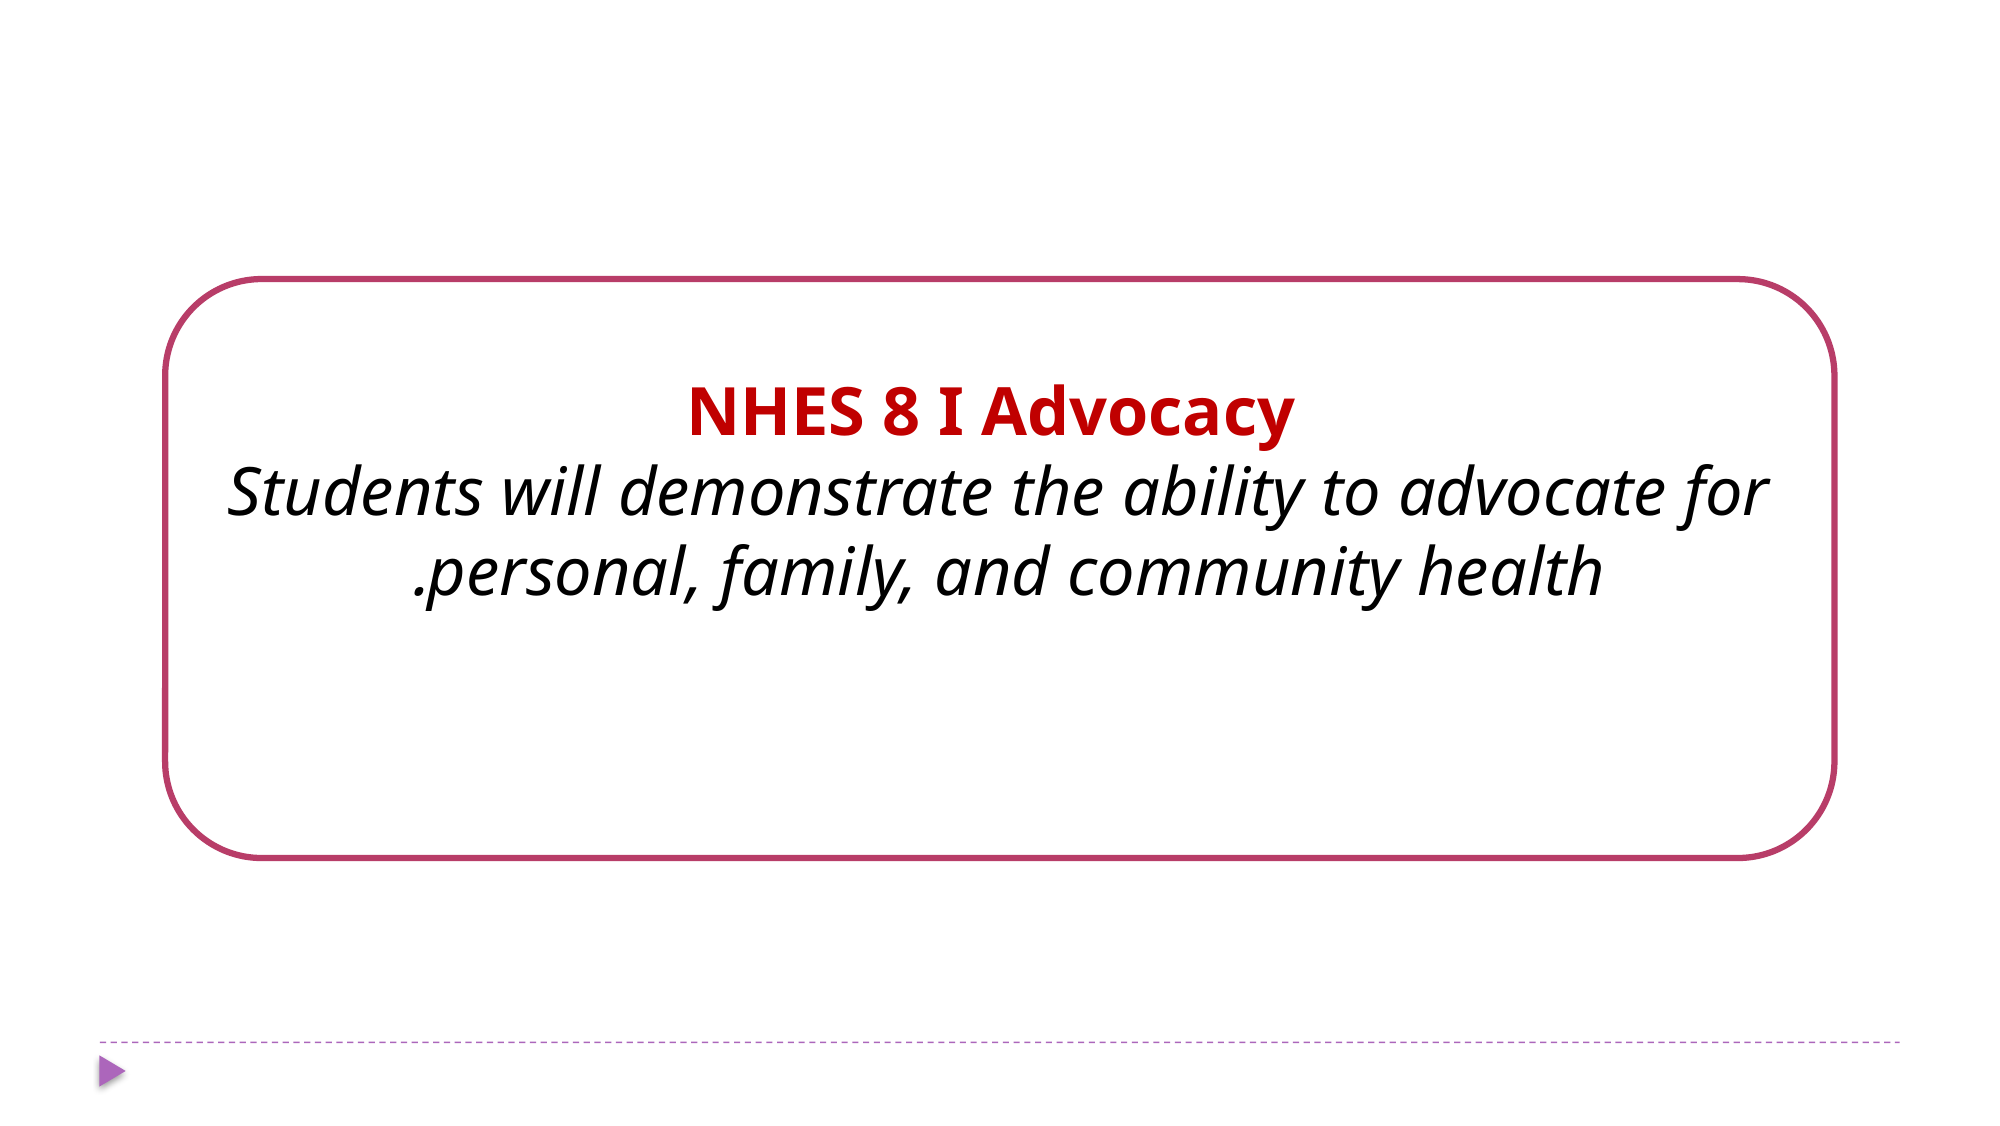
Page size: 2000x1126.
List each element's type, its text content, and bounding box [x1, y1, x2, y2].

text_box NHES 8 I Advocacy Students will demonstrate the ability to advocate for personal, family, and community health. [163, 277, 1836, 860]
